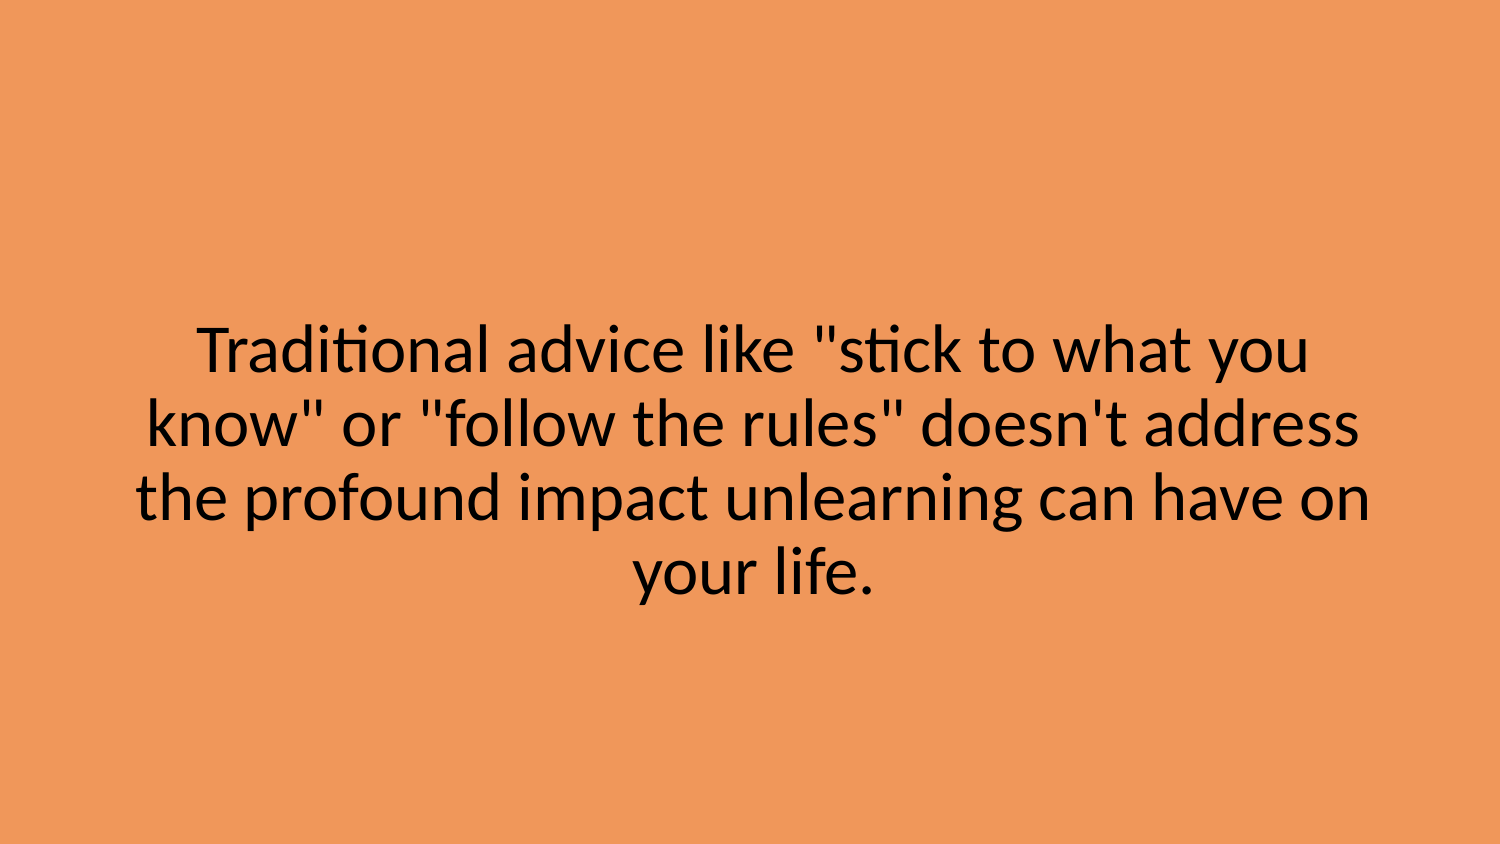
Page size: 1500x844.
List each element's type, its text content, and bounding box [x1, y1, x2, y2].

list Traditional advice like "stick to what you know" or "follow the rules" doesn't address the profound impact unlearning can have on your life. [97, 305, 1411, 573]
